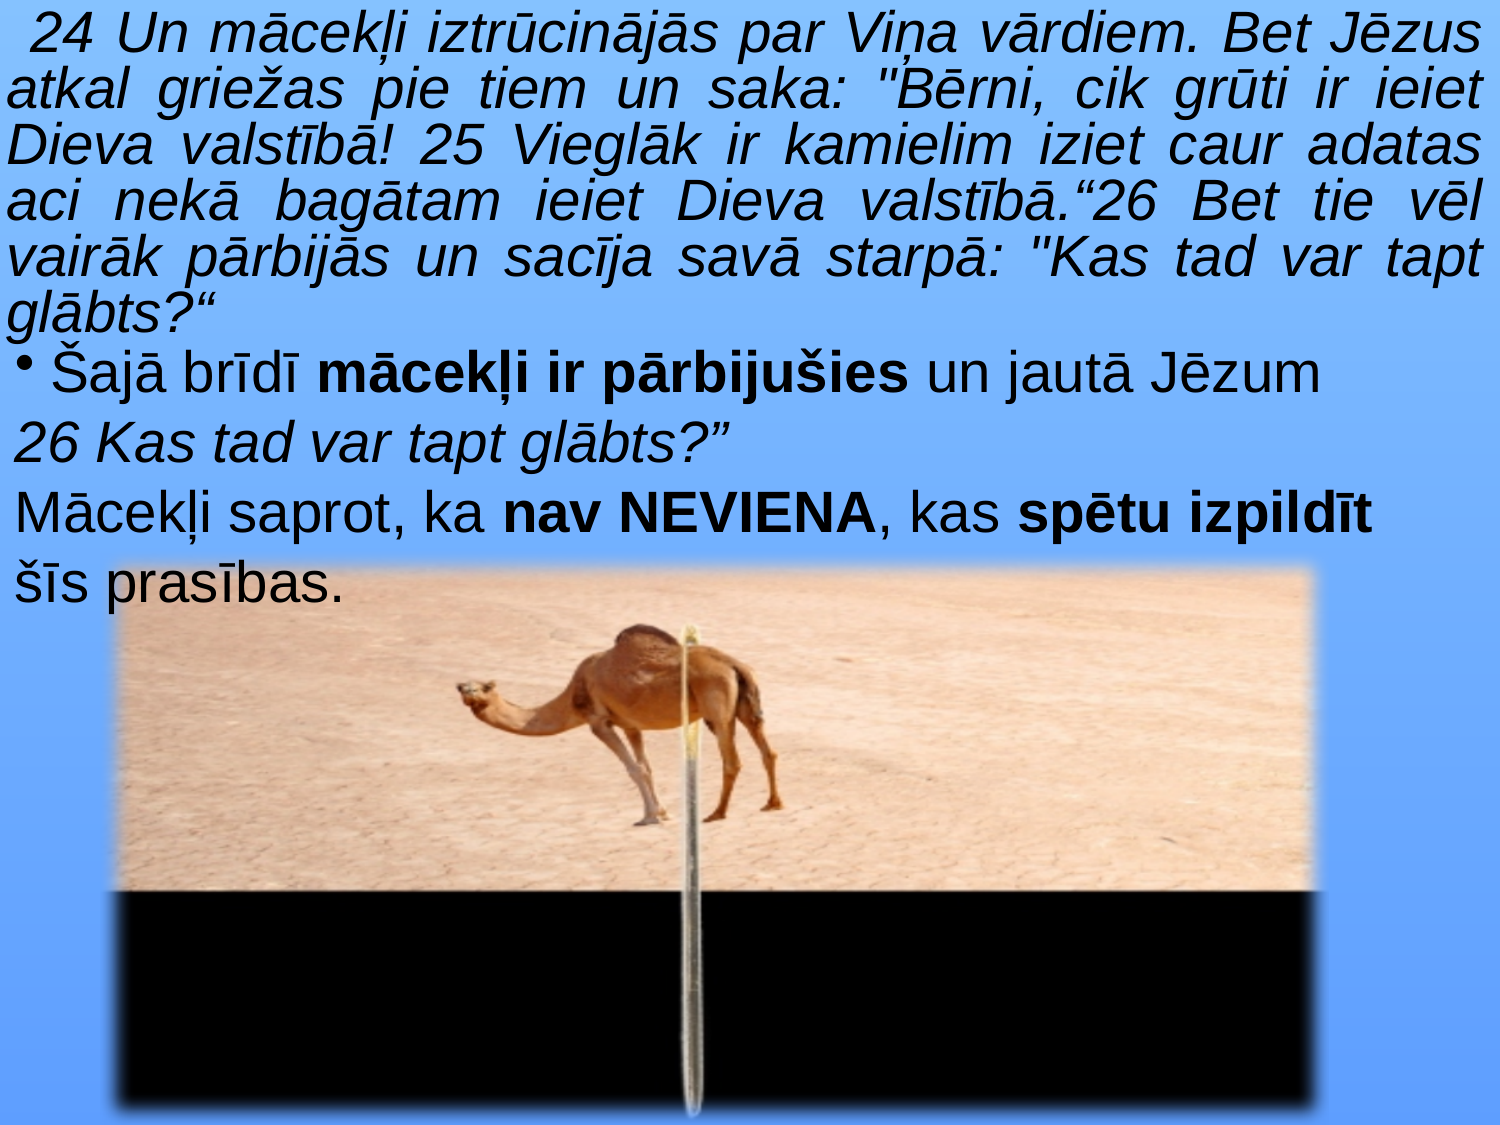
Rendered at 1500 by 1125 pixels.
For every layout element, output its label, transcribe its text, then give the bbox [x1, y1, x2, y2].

list 24 Un mācekļi iztrūcinājās par Viņa vārdiem. Bet Jēzus atkal griežas pie tiem un saka: "Bērni, cik grūti ir ieiet Dieva valstībā! 25 Vieglāk ir kamielim iziet caur adatas aci nekā bagātam ieiet Dieva valstībā.“26 Bet tie vēl vairāk pārbijās un sacīja savā starpā: "Kas tad var tapt glābts?“ [0, 0, 1500, 198]
text_box Šajā brīdī mācekļi ir pārbijušies un jautā Jēzum 26 Kas tad var tapt glābts?” Mācekļi saprot, ka nav NEVIENA, kas spētu izpildīt šīs prasības. [0, 327, 1459, 692]
picture [100, 551, 1330, 1125]
